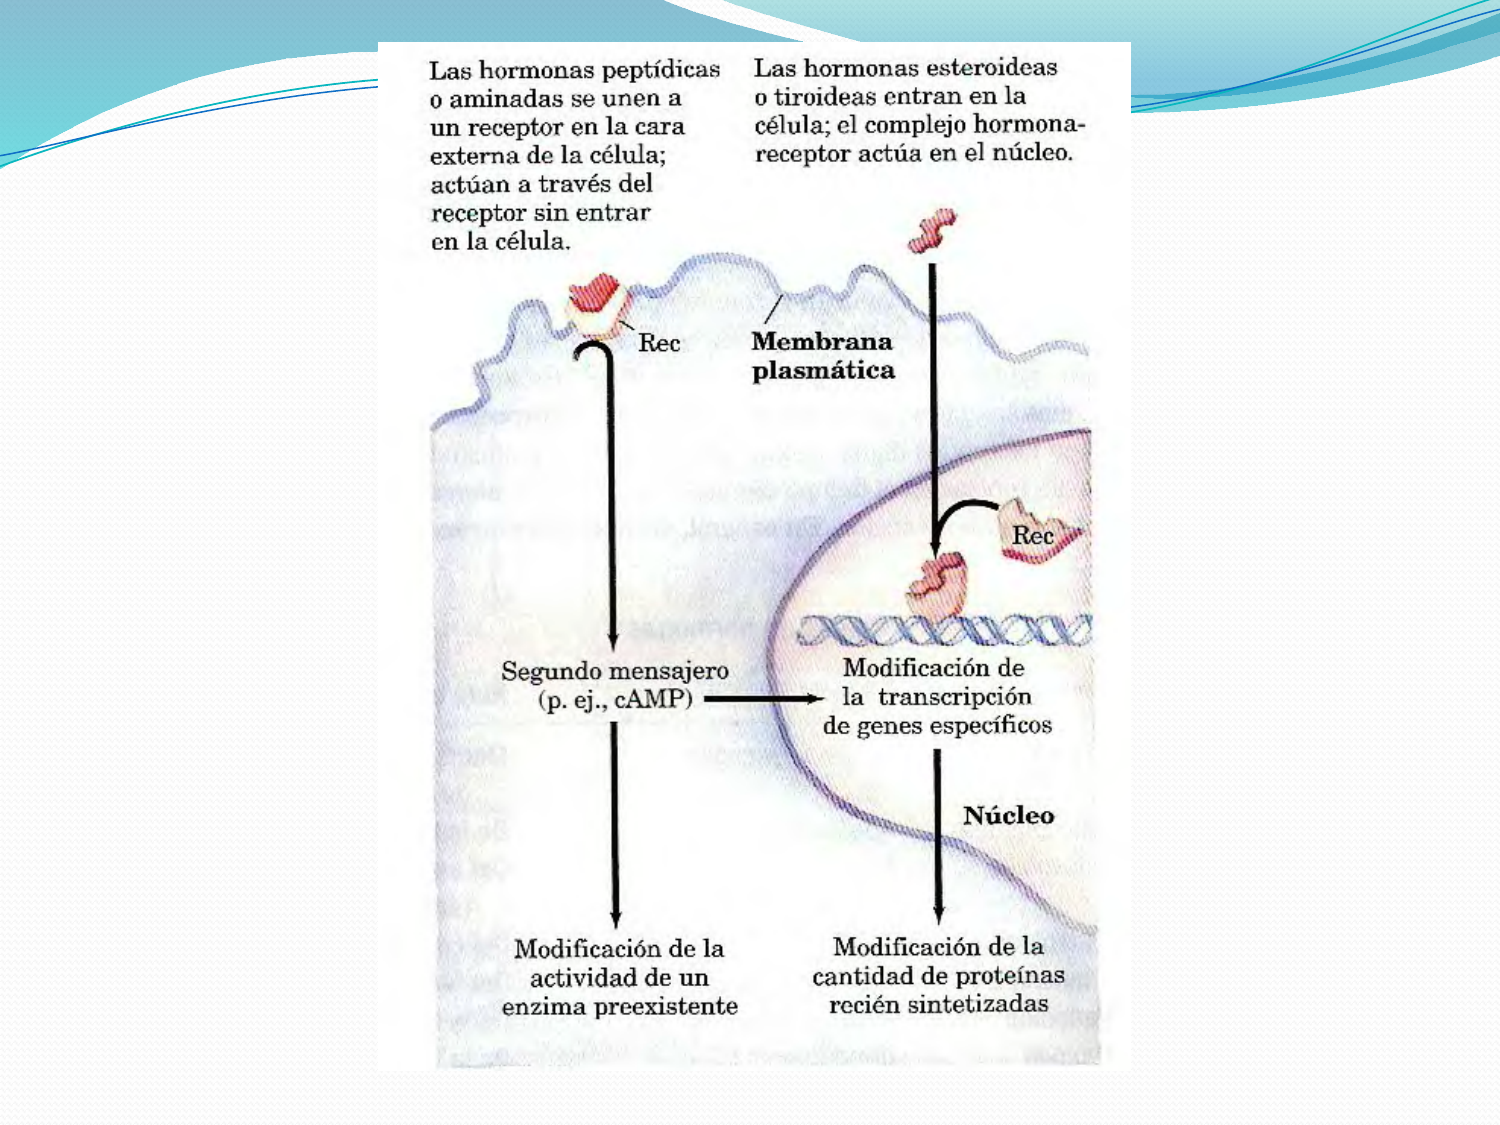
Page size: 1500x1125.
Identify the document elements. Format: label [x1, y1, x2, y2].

picture [378, 42, 1131, 1071]
